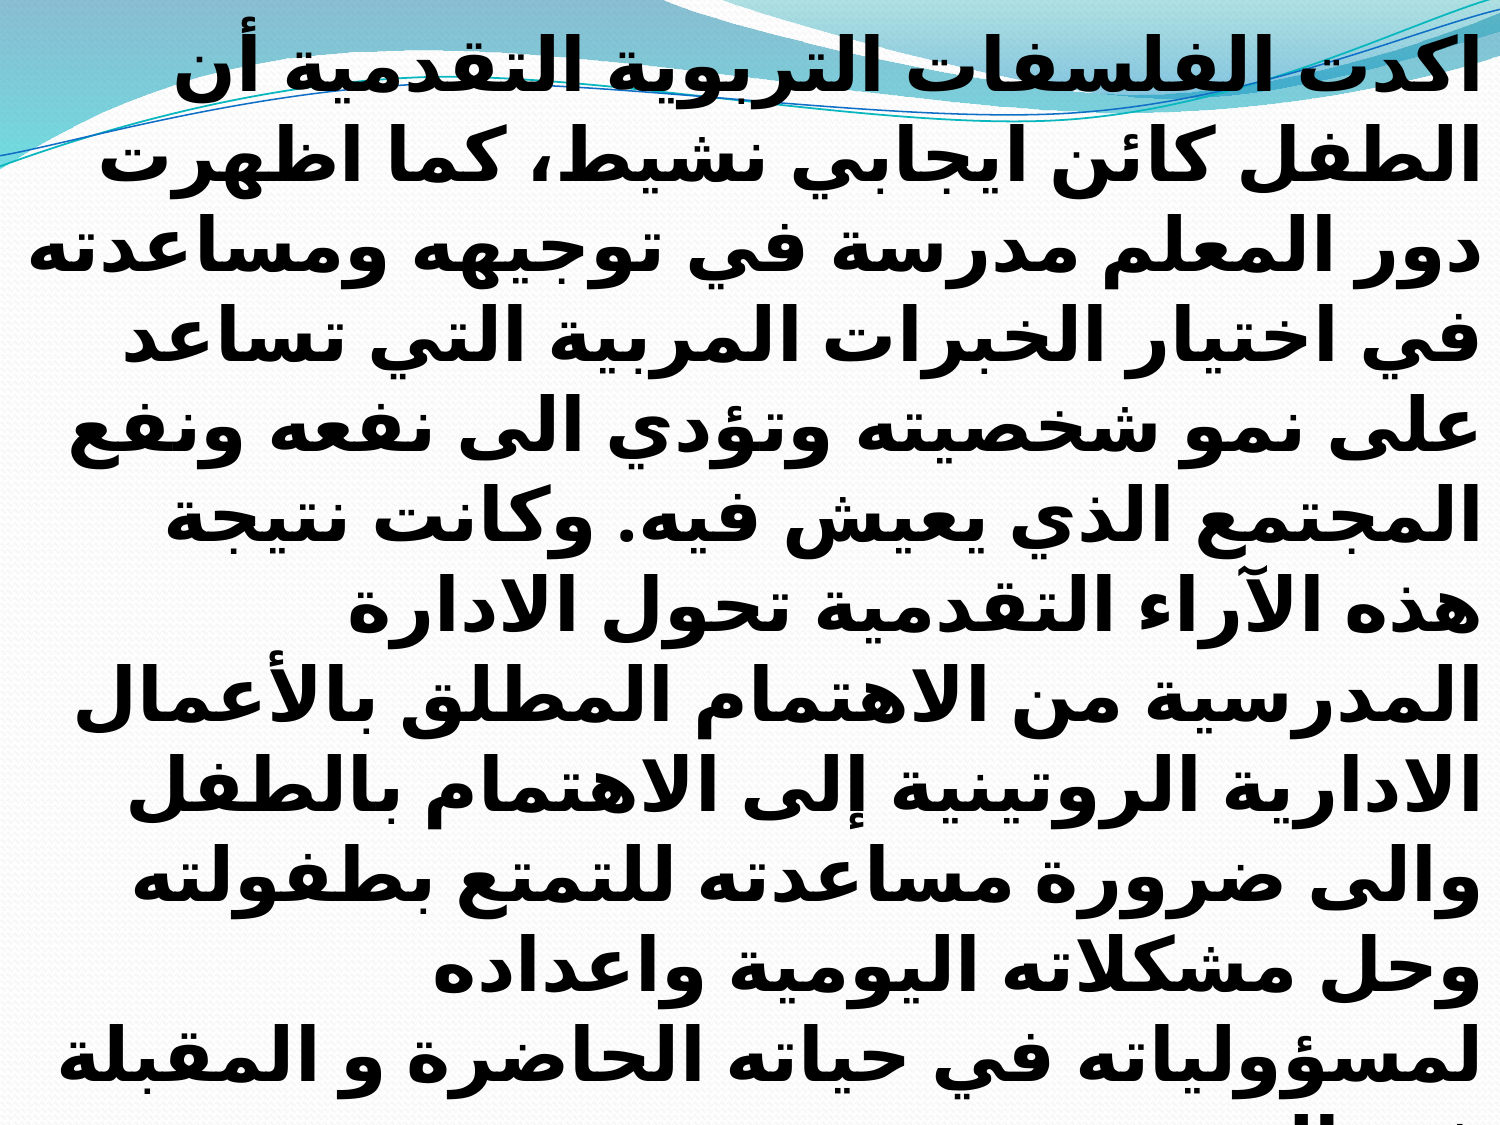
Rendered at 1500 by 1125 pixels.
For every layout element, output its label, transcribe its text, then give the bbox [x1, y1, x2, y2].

text_box اكدت الفلسفات التربوية التقدمية أن الطفل كائن ايجابي نشيط، كما اظهرت دور المعلم مدرسة في توجيهه ومساعدته في اختيار الخبرات المربية التي تساعد على نمو شخصيته وتؤدي الى نفعه ونفع المجتمع الذي يعيش فيه. وكانت نتيجة هذه الآراء التقدمية تحول الادارة المدرسية من الاهتمام المطلق بالأعمال الادارية الروتينية إلى الاهتمام بالطفل والى ضرورة مساعدته للتمتع بطفولته وحل مشكلاته اليومية واعداده لمسؤولياته في حياته الحاضرة و المقبلة في المجتمع. [0, 9, 1500, 1125]
